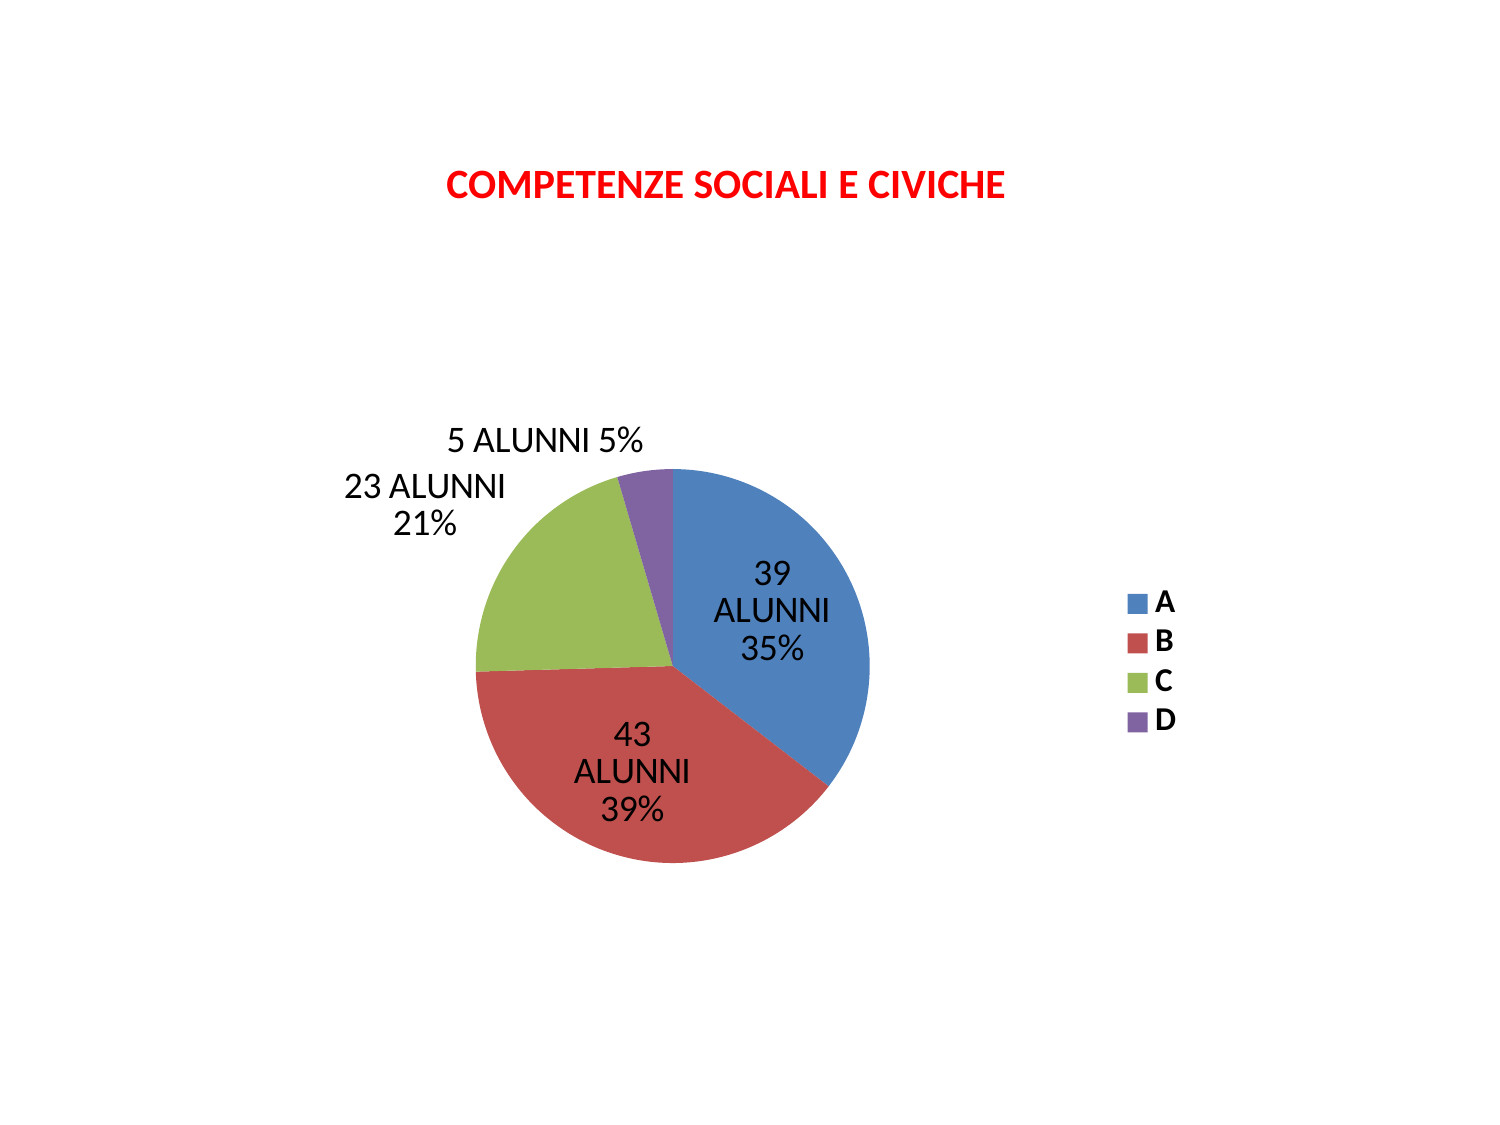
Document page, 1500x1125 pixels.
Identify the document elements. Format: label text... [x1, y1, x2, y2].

chart [241, 337, 1200, 989]
text_box COMPETENZE SOCIALI E CIVICHE [230, 149, 1223, 214]
